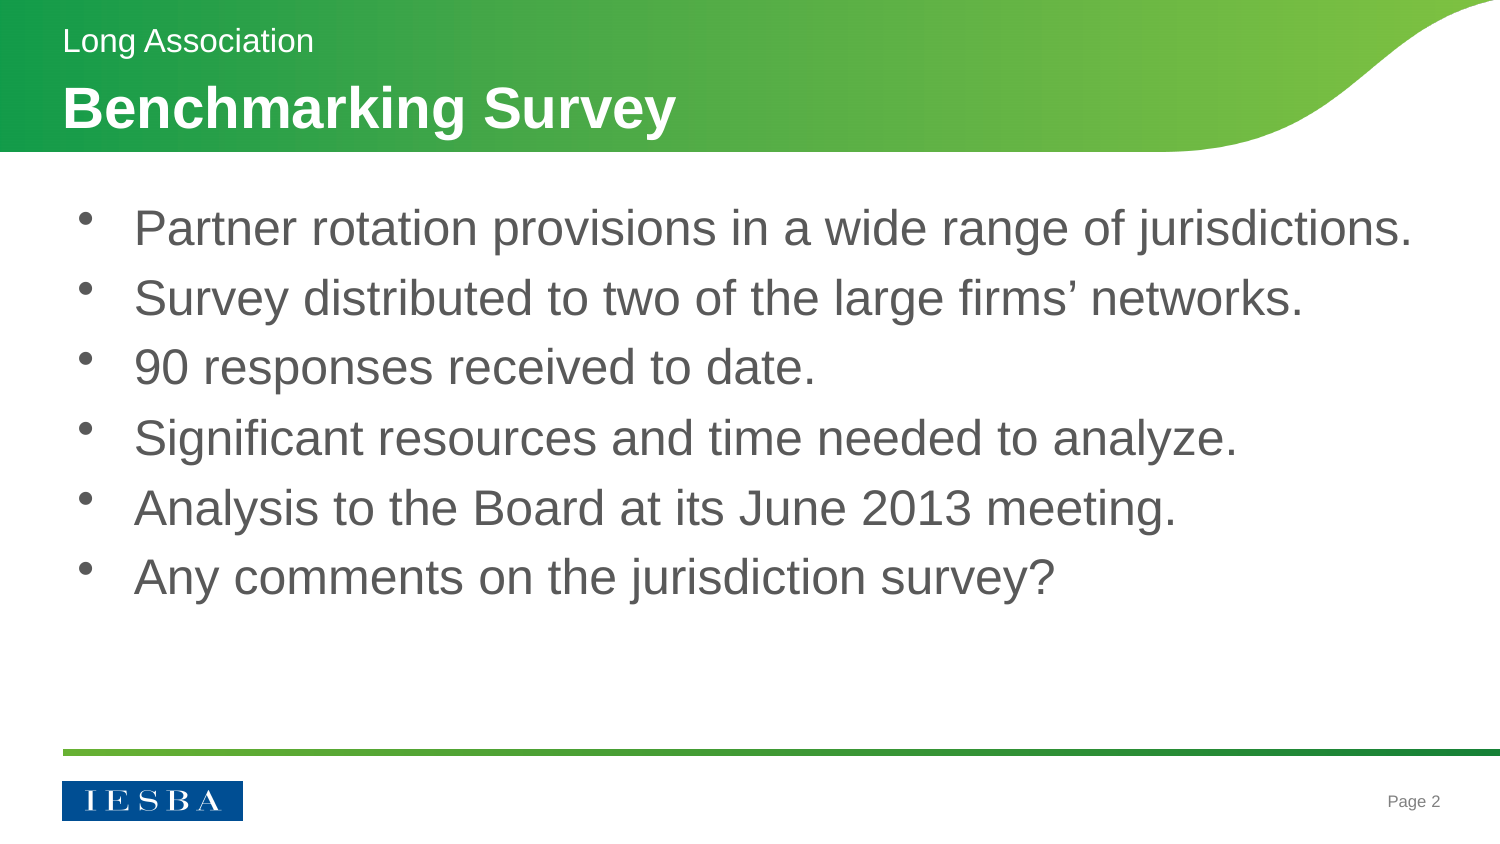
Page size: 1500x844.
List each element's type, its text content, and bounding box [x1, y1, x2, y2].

subtitle Long Association [62, 18, 650, 60]
picture [62, 781, 243, 821]
list Partner rotation provisions in a wide range of jurisdictions. Survey distributed to two of the large firms’ networks. 90 responses received to date. Significant resources and time needed to analyze. Analysis to the Board at its June 2013 meeting. Any comments on the jurisdiction survey? [62, 187, 1450, 694]
title Benchmarking Survey [62, 71, 1300, 138]
picture [0, 0, 1497, 152]
